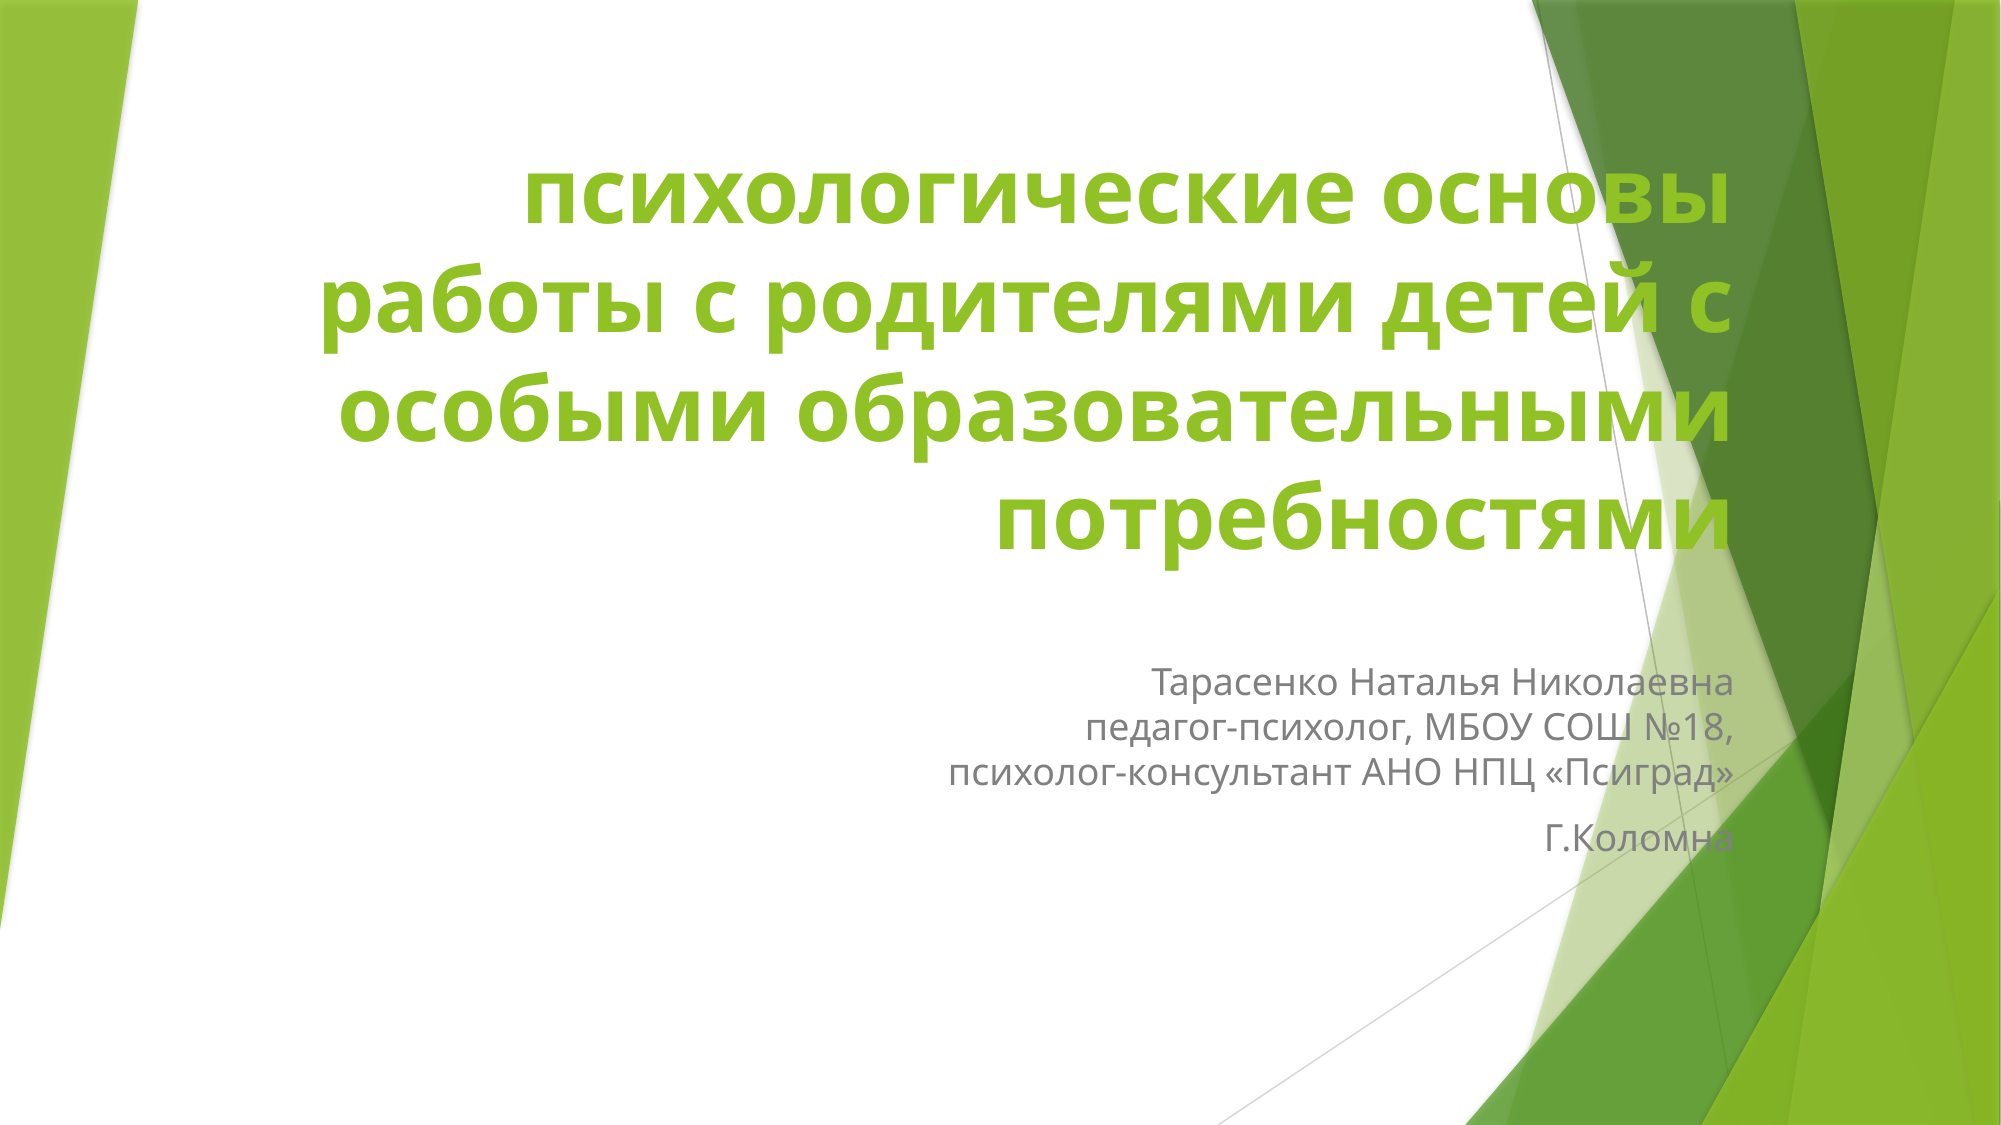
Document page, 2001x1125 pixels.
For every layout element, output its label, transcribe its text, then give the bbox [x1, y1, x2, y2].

subtitle Тарасенко Наталья Николаевна педагог-психолог, МБОУ СОШ №18, психолог-консультант АНО НПЦ «Псиград» Г.Коломна [249, 650, 1750, 1002]
title психологические основы работы с родителями детей с особыми образовательными потребностями [249, 122, 1750, 576]
